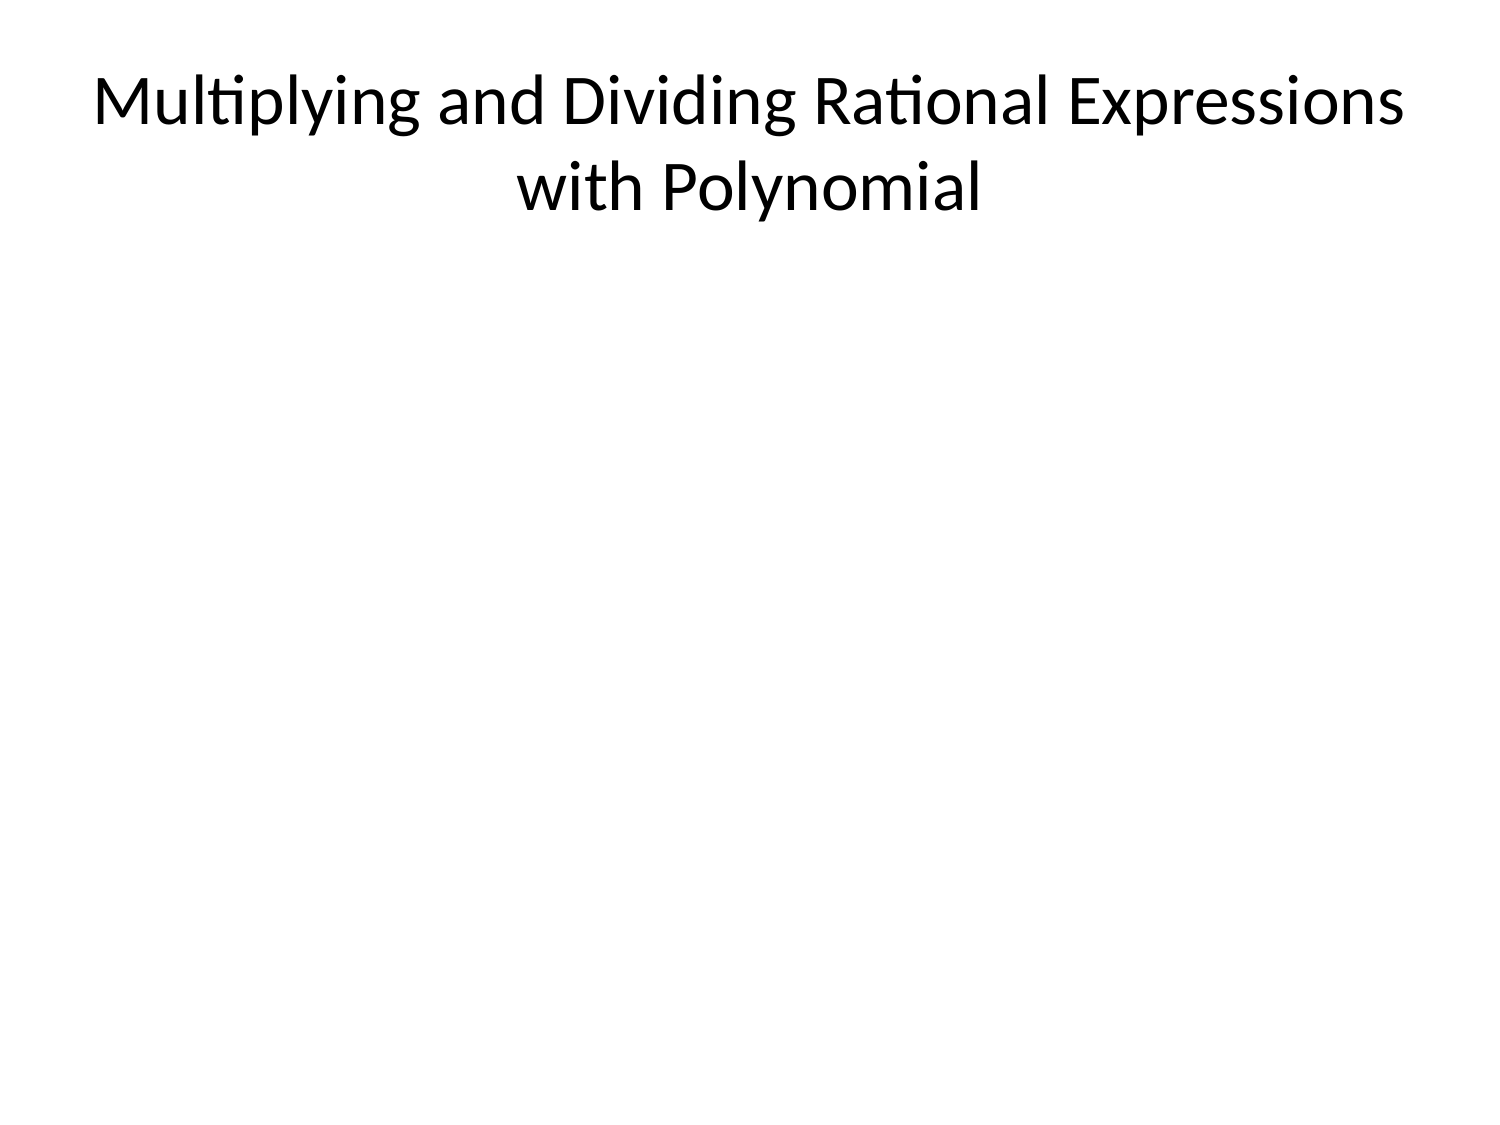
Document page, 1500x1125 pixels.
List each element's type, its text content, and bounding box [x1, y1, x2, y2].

title Multiplying and Dividing Rational Expressions with Polynomial [75, 45, 1425, 233]
